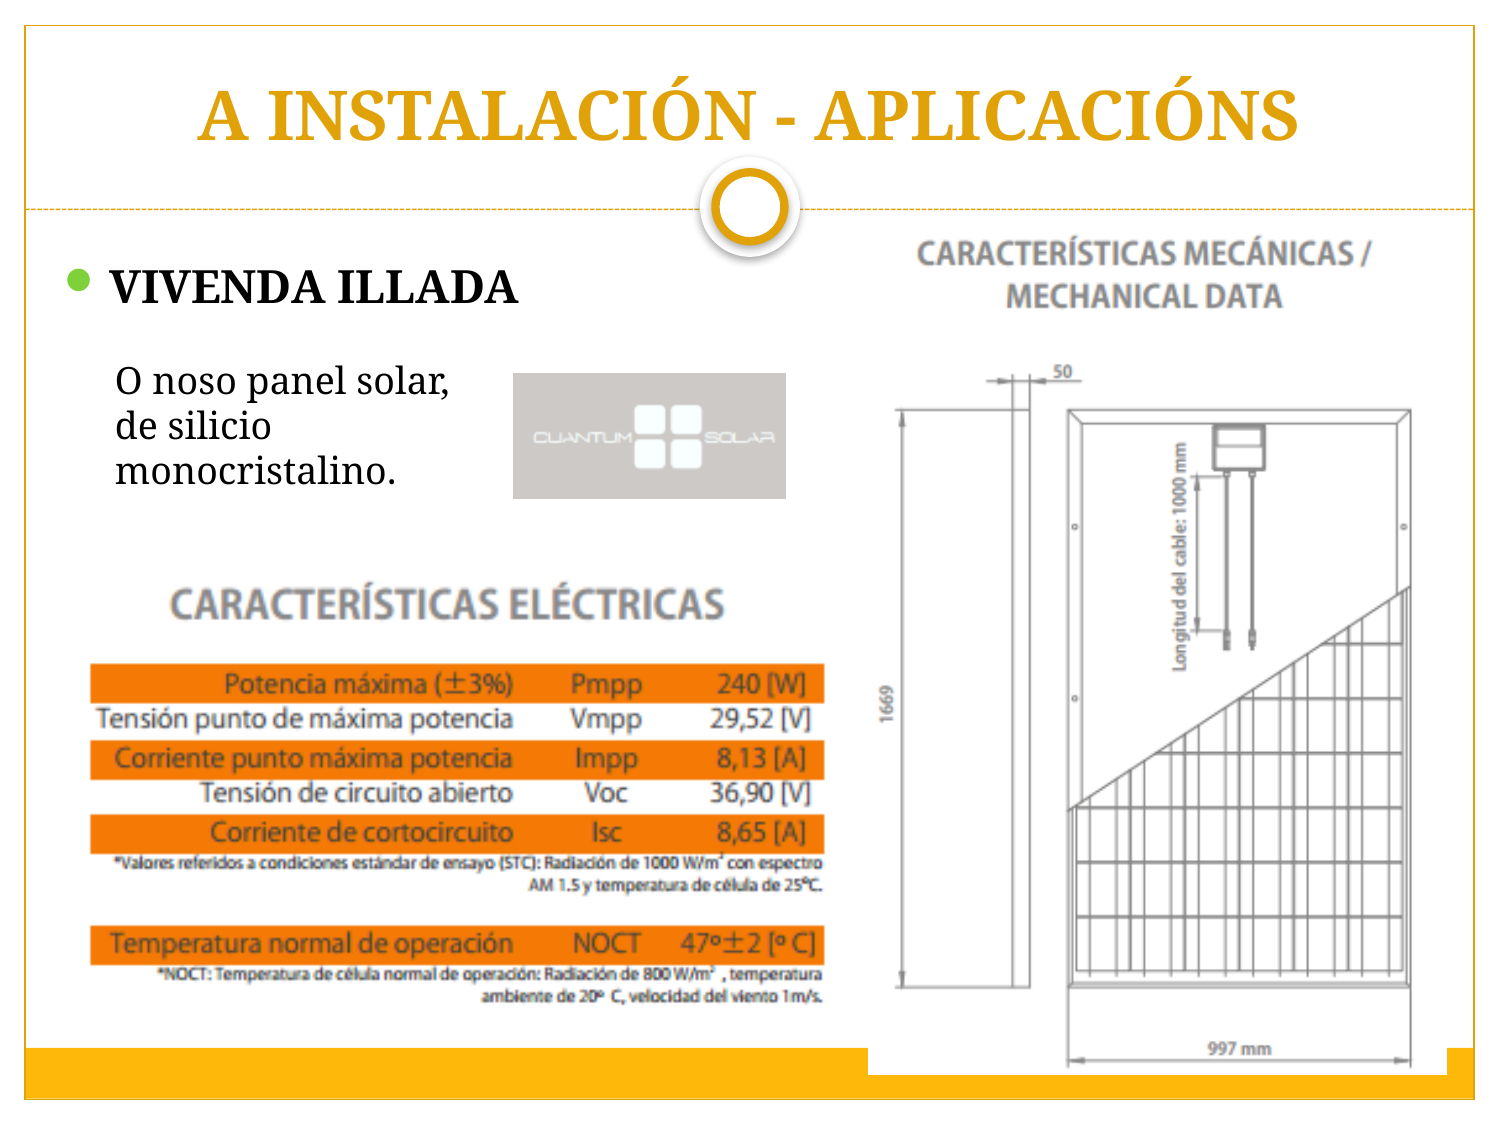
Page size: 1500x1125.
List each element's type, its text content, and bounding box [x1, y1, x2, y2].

picture [513, 373, 786, 499]
title A INSTALACIÓN - APLICACIÓNS [49, 37, 1450, 162]
picture [64, 215, 1448, 1075]
list VIVENDA ILLADA [49, 250, 861, 1001]
text_box O noso panel solar, de silicio monocristalino. [100, 349, 467, 500]
